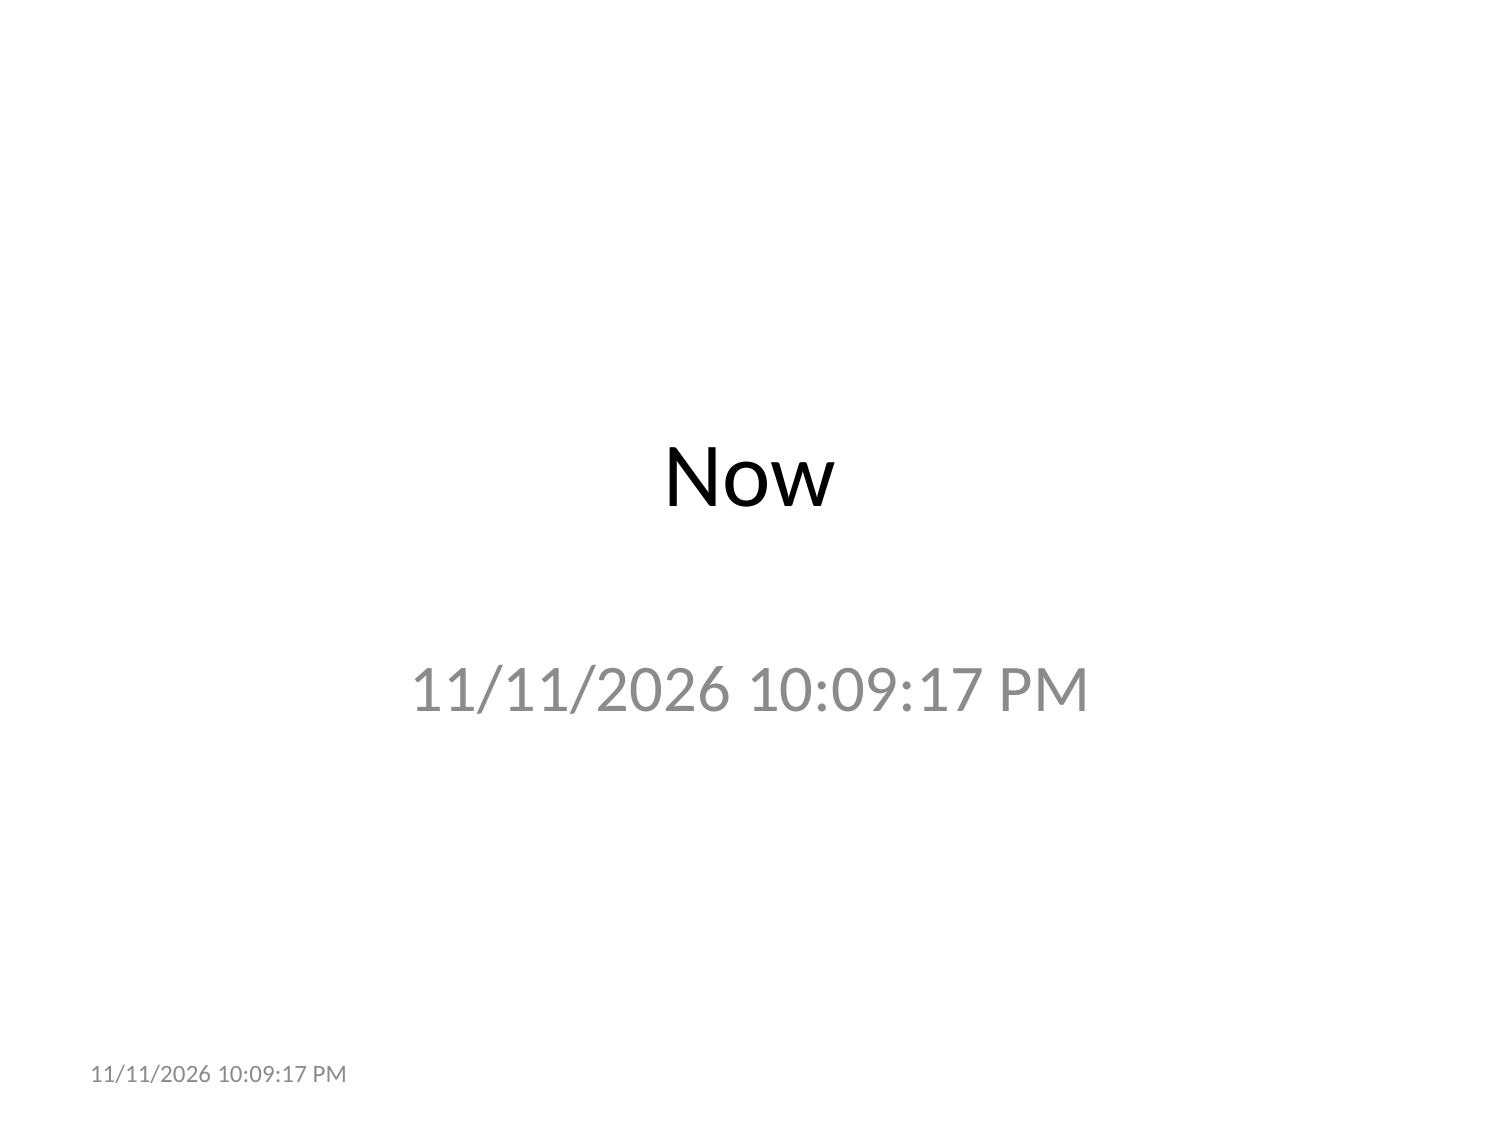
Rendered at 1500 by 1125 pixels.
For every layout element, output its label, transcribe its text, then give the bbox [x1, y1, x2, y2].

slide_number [75, 1042, 425, 1103]
subtitle 2011-12-19 10:20:04 AM [225, 637, 1275, 925]
title Now [112, 349, 1388, 591]
